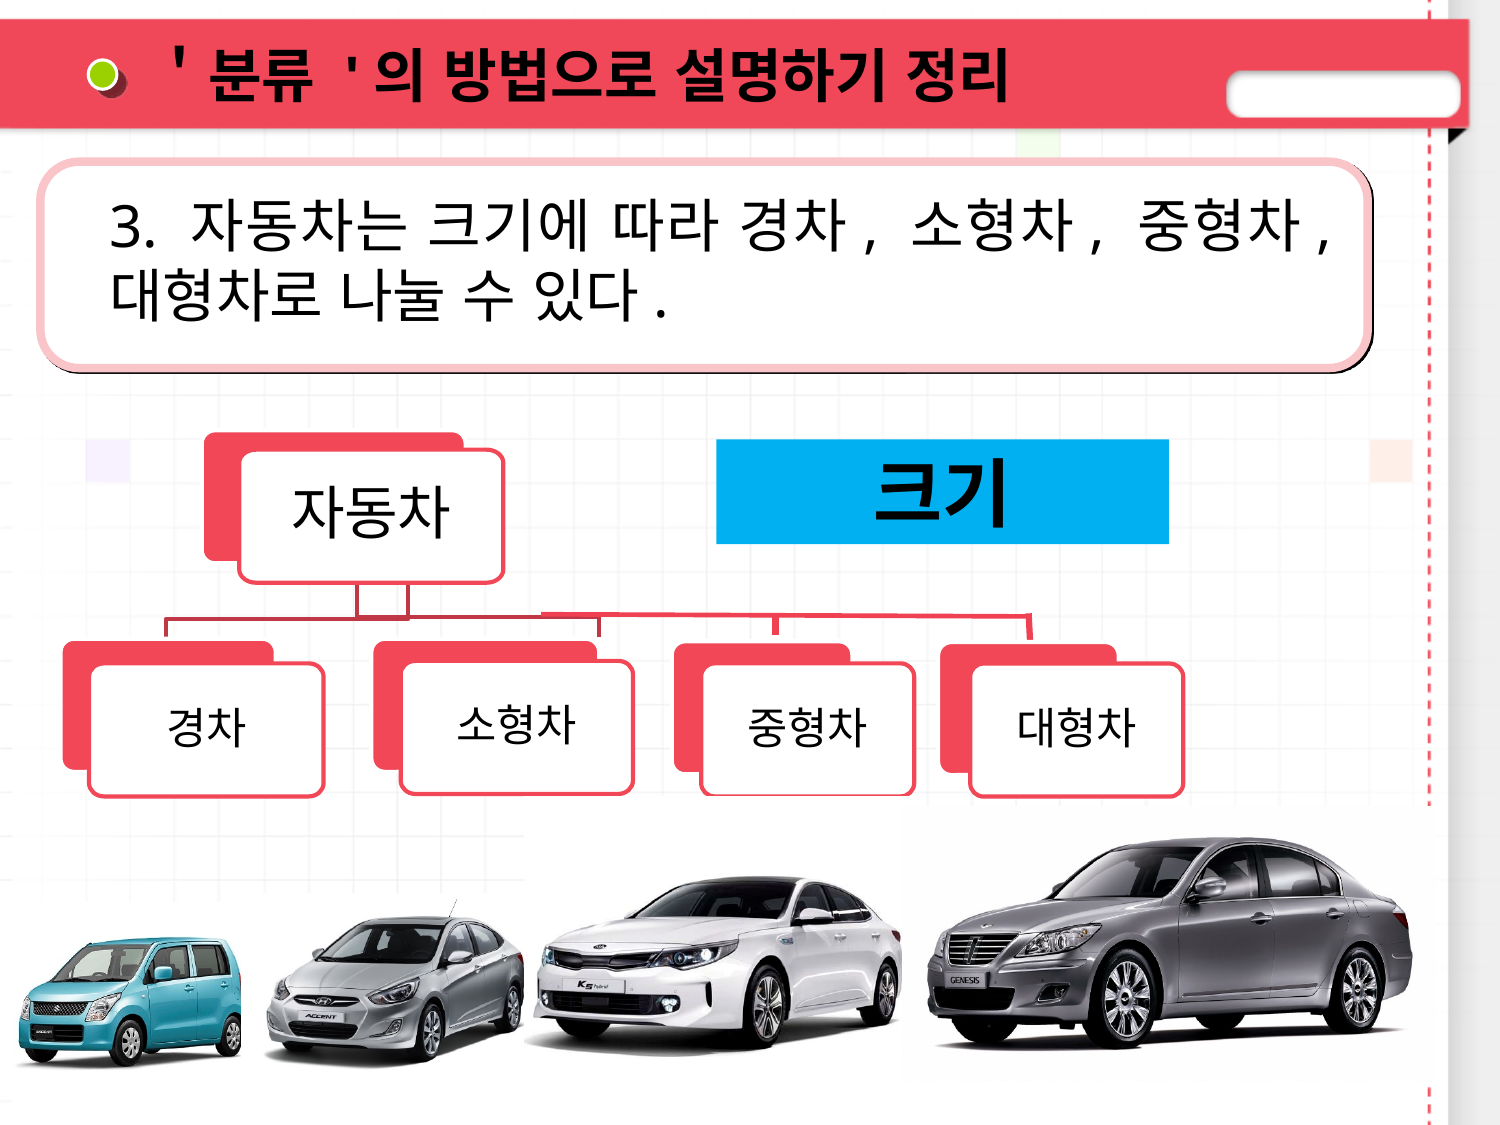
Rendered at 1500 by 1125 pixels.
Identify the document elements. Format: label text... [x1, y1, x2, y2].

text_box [60, 430, 1184, 797]
text_box [38, 159, 1370, 371]
text_box [0, 0, 1500, 75]
picture [98, 75, 124, 97]
text_box [88, 59, 117, 90]
picture [0, 75, 1500, 1125]
text_box ＇분류 '의 방법으로 설명하기 정리 [135, 31, 1148, 109]
text_box 3. 자동차는 크기에 따라 경차, 소형차, 중형차, 대형차로 나눌 수 있다. [94, 181, 1347, 344]
